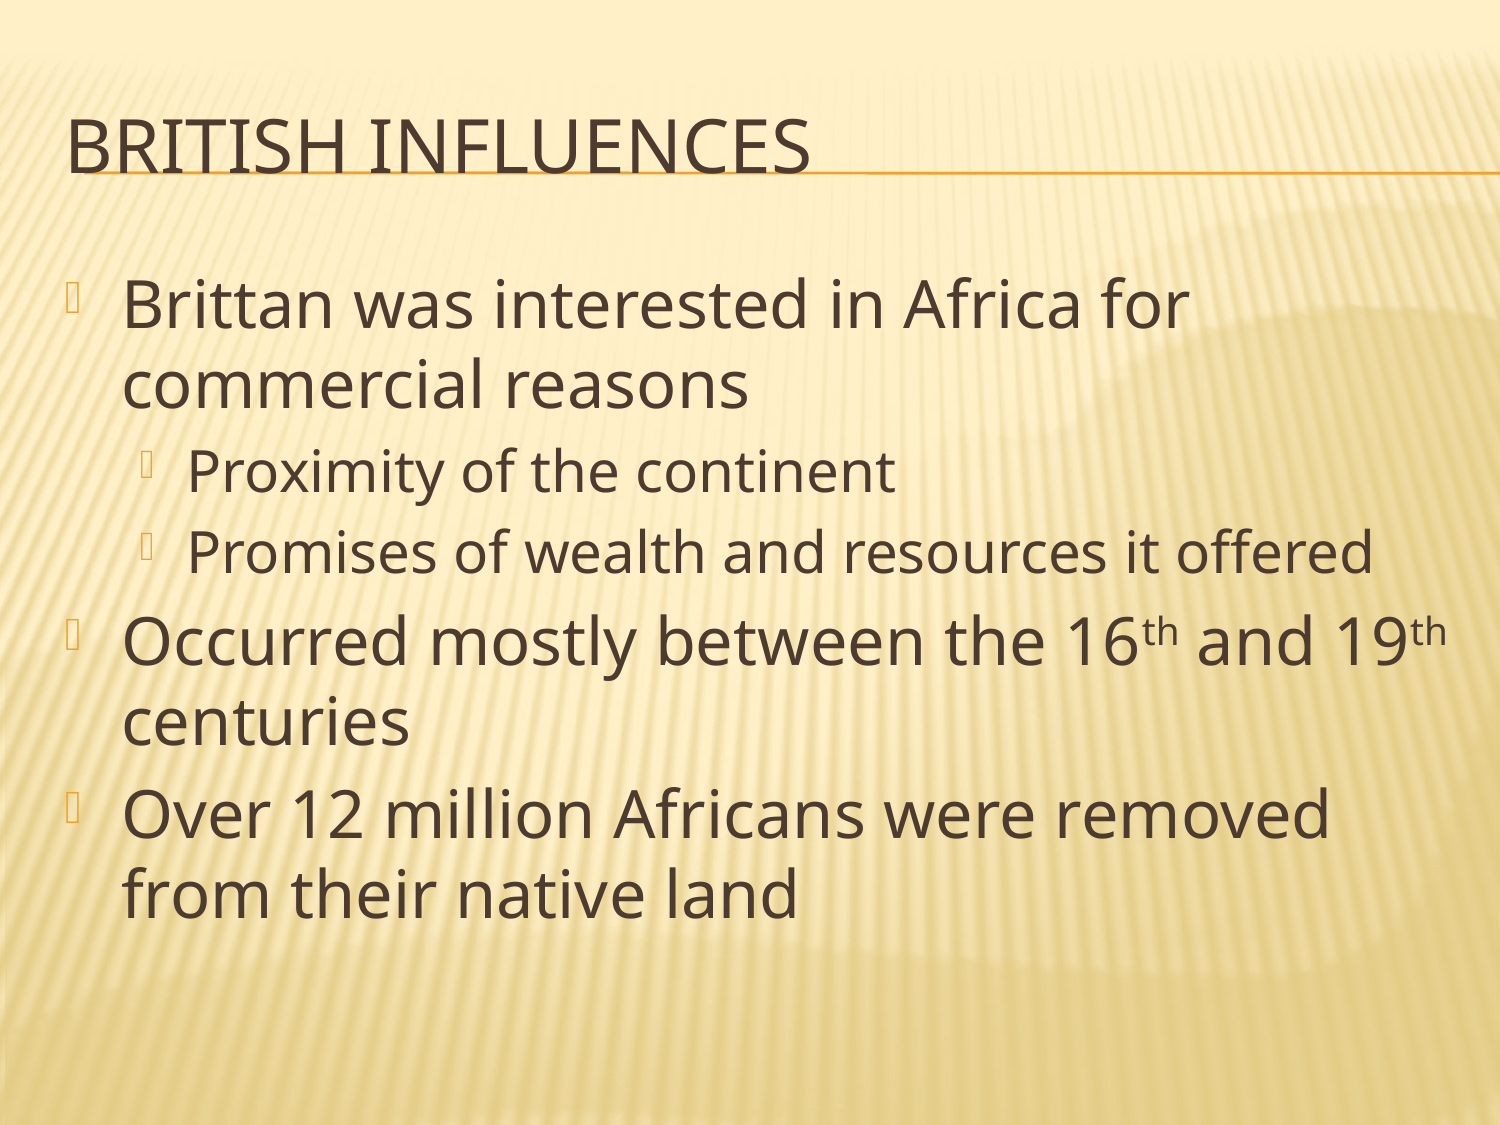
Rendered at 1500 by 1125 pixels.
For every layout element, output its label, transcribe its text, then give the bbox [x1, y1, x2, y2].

title British influences [50, 75, 1475, 213]
list Brittan was interested in Africa for commercial reasons Proximity of the continent Promises of wealth and resources it offered Occurred mostly between the 16th and 19th centuries Over 12 million Africans were removed from their native land [50, 254, 1475, 998]
